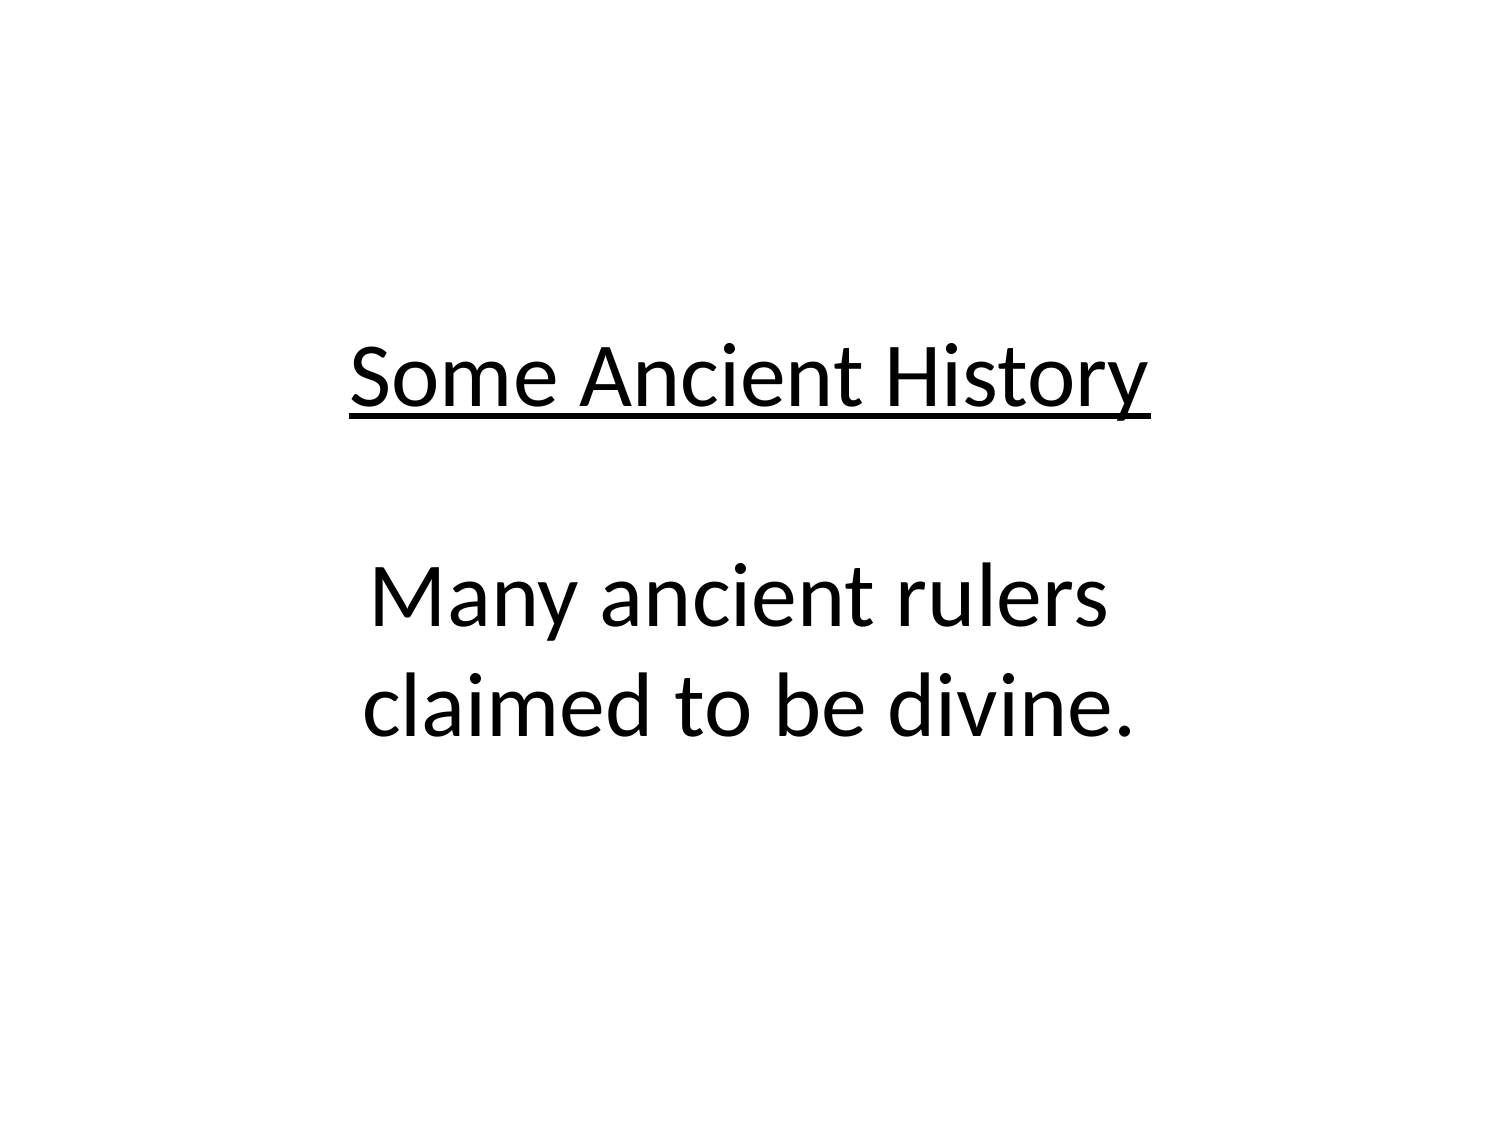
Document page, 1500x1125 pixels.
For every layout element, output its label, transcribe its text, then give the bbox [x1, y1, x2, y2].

title Some Ancient History Many ancient rulers claimed to be divine. [74, 44, 1426, 1026]
